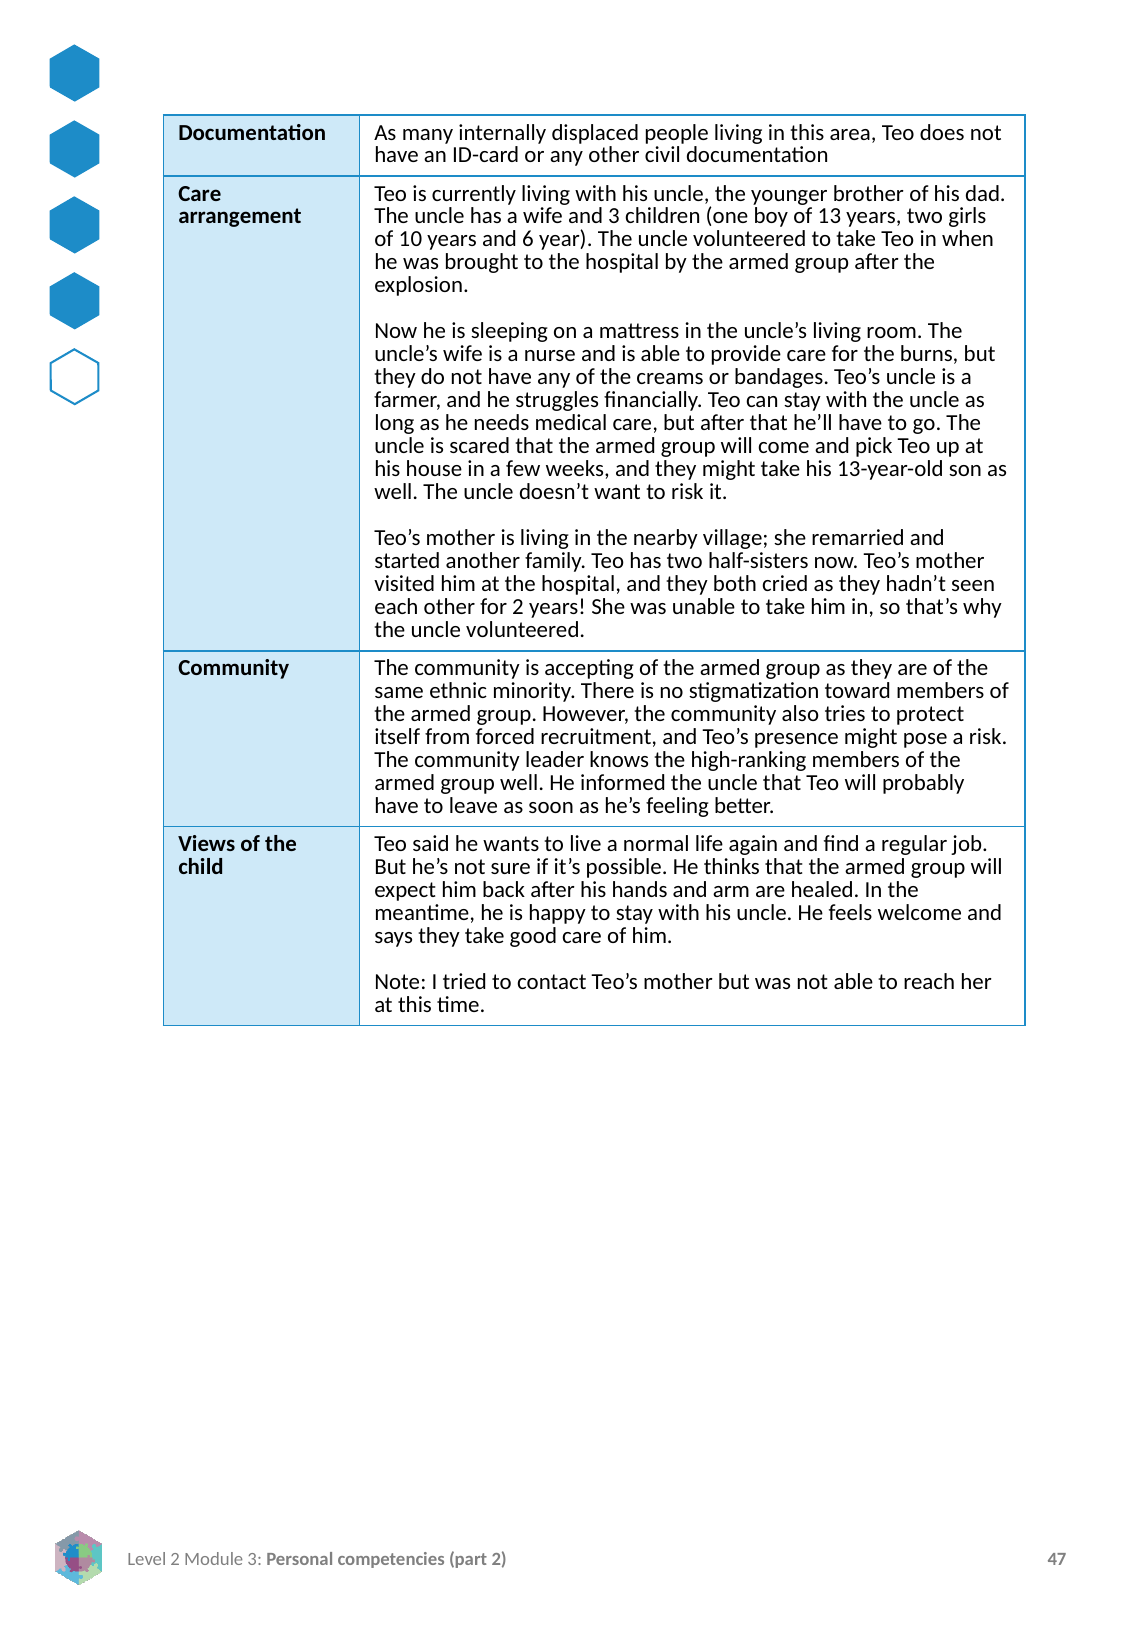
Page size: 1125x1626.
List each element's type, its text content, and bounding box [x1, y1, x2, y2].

text_box [49, 44, 100, 102]
text_box [49, 196, 100, 254]
text_box [49, 272, 100, 330]
table_header As many internally displaced people living in this area, Teo does not have an ID-card or any other civil documentation [360, 116, 1024, 175]
table_cell Care arrangement [164, 177, 359, 650]
text_box [49, 120, 100, 178]
text_box [49, 348, 100, 406]
table_cell The community is accepting of the armed group as they are of the same ethnic minority. There is no stigmatization toward members of the armed group. However, the community also tries to protect itself from forced recruitment, and Teo’s presence might pose a risk. The community leader knows the high-ranking members of the armed group well. He informed the uncle that Teo will probably have to leave as soon as he’s feeling better. [360, 652, 1024, 826]
table_header Documentation [164, 116, 359, 175]
picture [55, 1530, 102, 1585]
table_cell Teo said he wants to live a normal life again and find a regular job. But he’s not sure if it’s possible. He thinks that the armed group will expect him back after his hands and arm are healed. In the meantime, he is happy to stay with his uncle. He feels welcome and says they take good care of him. Note: I tried to contact Teo’s mother but was not able to reach her at this time. [360, 827, 1024, 1025]
table_cell Community [164, 652, 359, 826]
table_cell Views of the child [164, 827, 359, 1025]
table_cell Teo is currently living with his uncle, the younger brother of his dad. The uncle has a wife and 3 children (one boy of 13 years, two girls of 10 years and 6 year). The uncle volunteered to take Teo in when he was brought to the hospital by the armed group after the explosion. Now he is sleeping on a mattress in the uncle’s living room. The uncle’s wife is a nurse and is able to provide care for the burns, but they do not have any of the creams or bandages. Teo’s uncle is a farmer, and he struggles financially. Teo can stay with the uncle as long as he needs medical care, but after that he’ll have to go. The uncle is scared that the armed group will come and pick Teo up at his house in a few weeks, and they might take his 13-year-old son as well. The uncle doesn’t want to risk it. Teo’s mother is living in the nearby village; she remarried and started another family. Teo has two half-sisters now. Teo’s mother visited him at the hospital, and they both cried as they hadn’t seen each other for 2 years! She was unable to take him in, so that’s why the uncle volunteered. [360, 177, 1024, 650]
